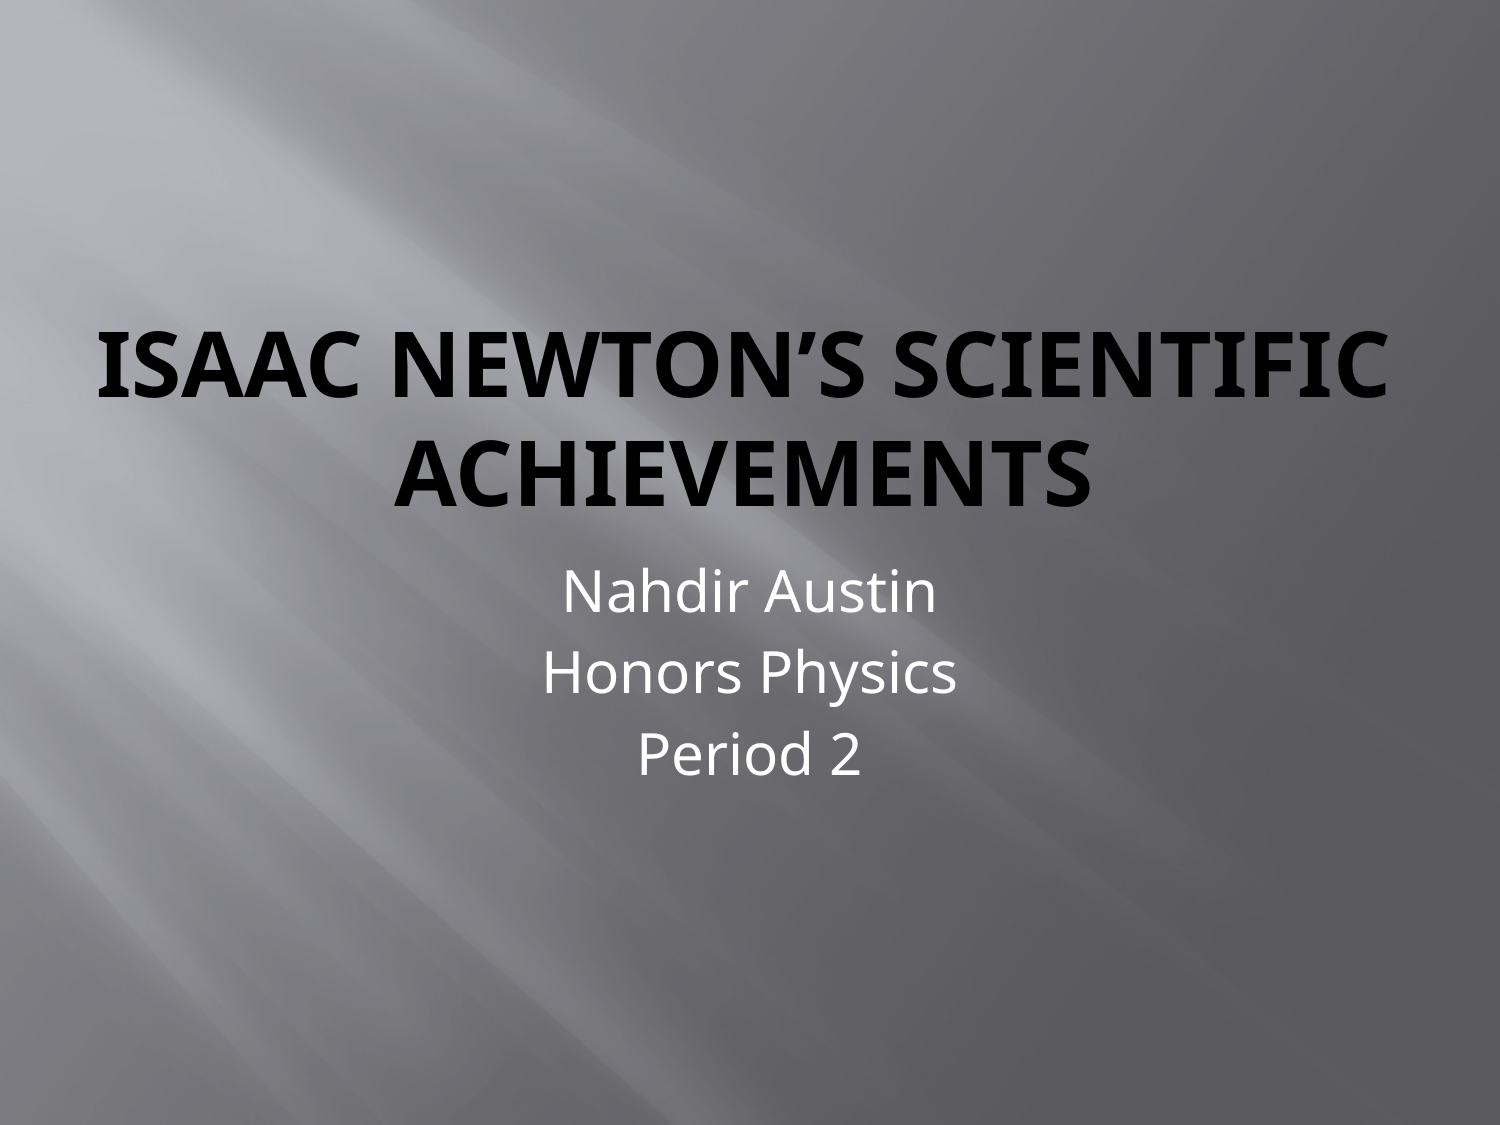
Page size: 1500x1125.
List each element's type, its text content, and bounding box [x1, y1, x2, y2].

subtitle Nahdir Austin Honors Physics Period 2 [225, 546, 1275, 834]
title Isaac Newton’s Scientific Achievements [69, 224, 1420, 525]
